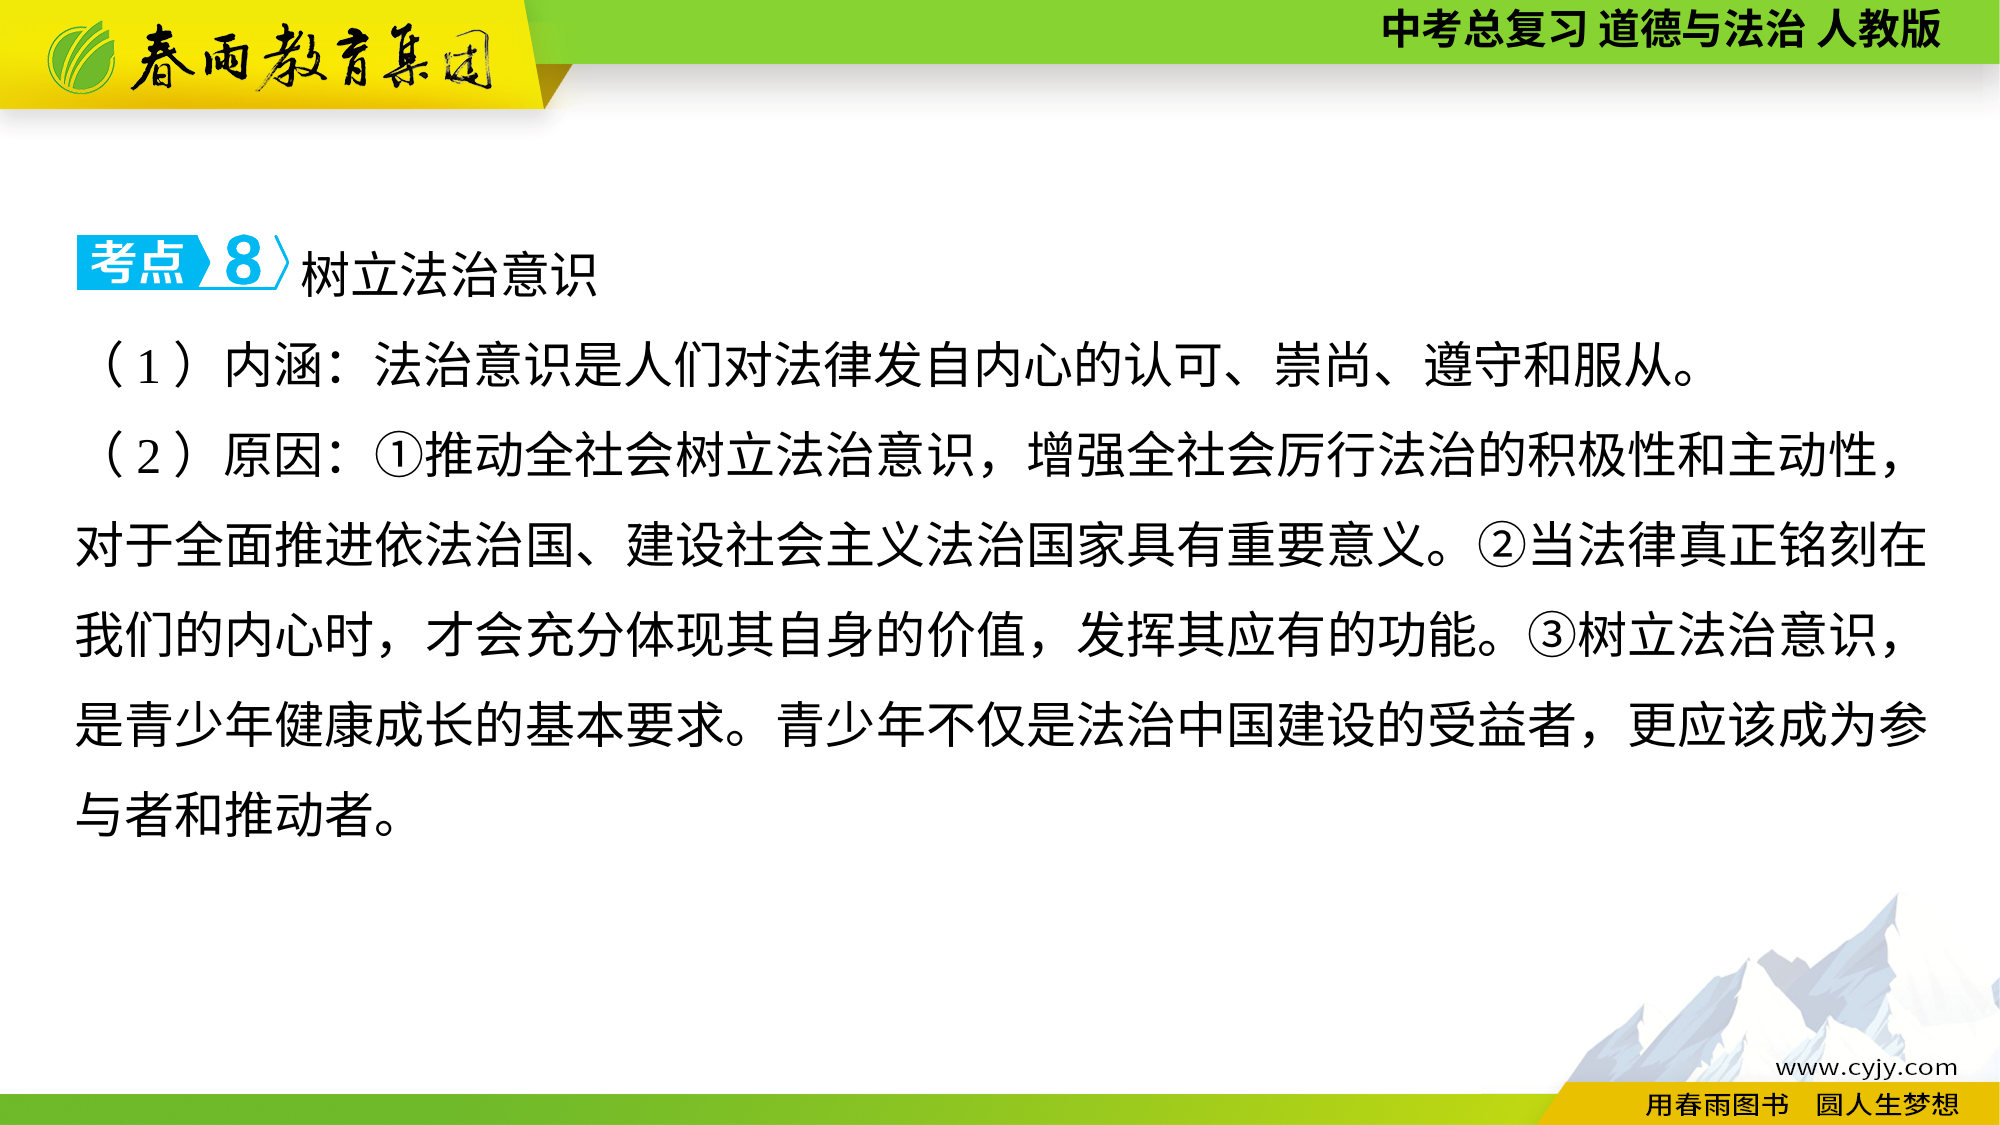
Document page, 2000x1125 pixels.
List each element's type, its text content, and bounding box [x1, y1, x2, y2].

list 树立法治意识 （1）内涵：法治意识是人们对法律发自内心的认可、崇尚、遵守和服从。 （2）原因：①推动全社会树立法治意识，增强全社会厉行法治的积极性和主动性，对于全面推进依法治国、建设社会主义法治国家具有重要意义。②当法律真正铭刻在我们的内心时，才会充分体现其自身的价值，发挥其应有的功能。③树立法治意识，是青少年健康成长的基本要求。青少年不仅是法治中国建设的受益者，更应该成为参与者和推动者。 [59, 206, 1944, 846]
picture [0, 0, 2000, 1125]
